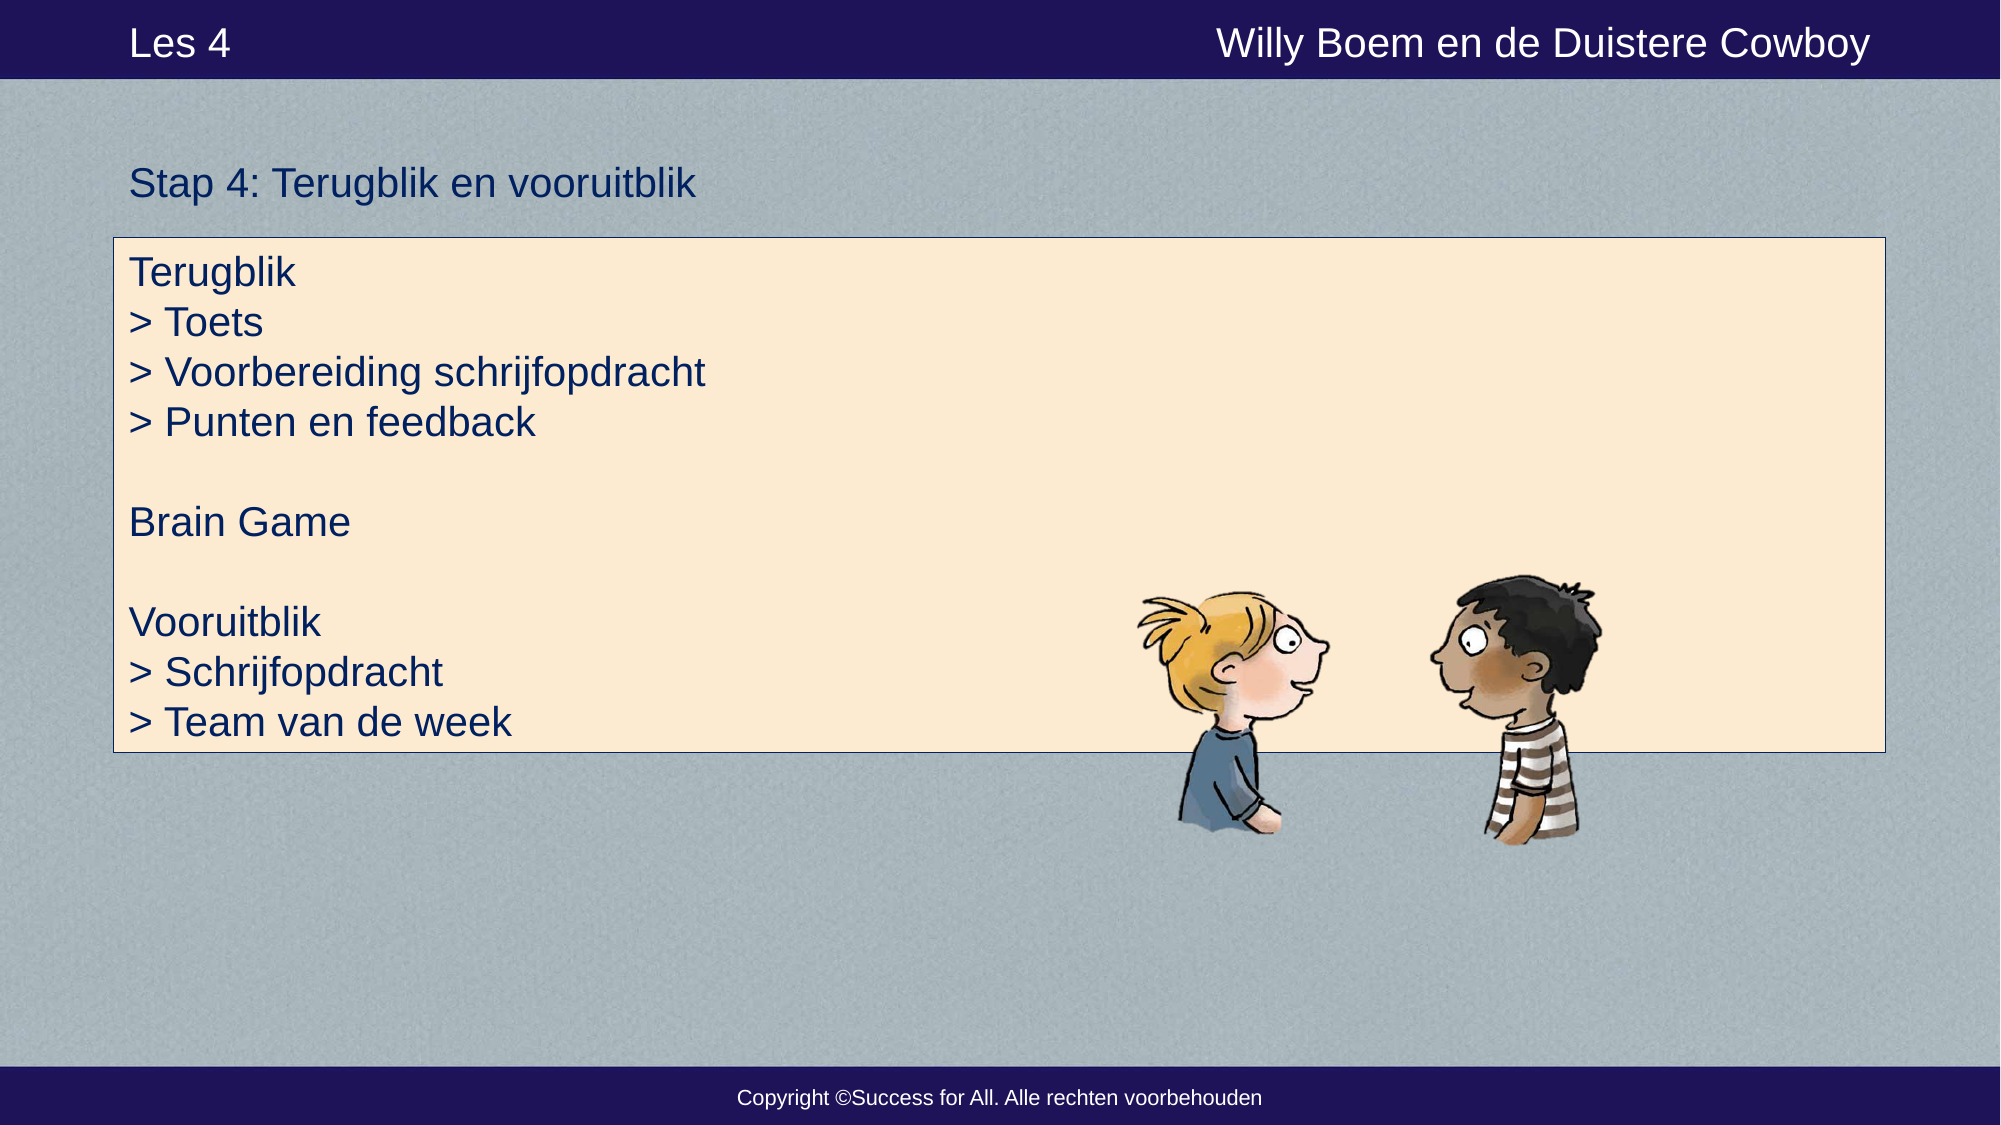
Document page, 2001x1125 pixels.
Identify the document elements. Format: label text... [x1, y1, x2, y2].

text_box Stap 4: Terugblik en vooruitblik [113, 148, 1635, 214]
text_box Copyright ©Success for All. Alle rechten voorbehouden [0, 1076, 2000, 1125]
picture [0, 0, 2001, 1125]
text_box Willy Boem en de Duistere Cowboy [999, 8, 1886, 73]
text_box Les 4 [114, 8, 354, 73]
text_box Terugblik > Toets > Voorbereiding schrijfopdracht > Punten en feedback Brain Game Vooruitblik > Schrijfopdracht > Team van de week [113, 237, 1886, 753]
